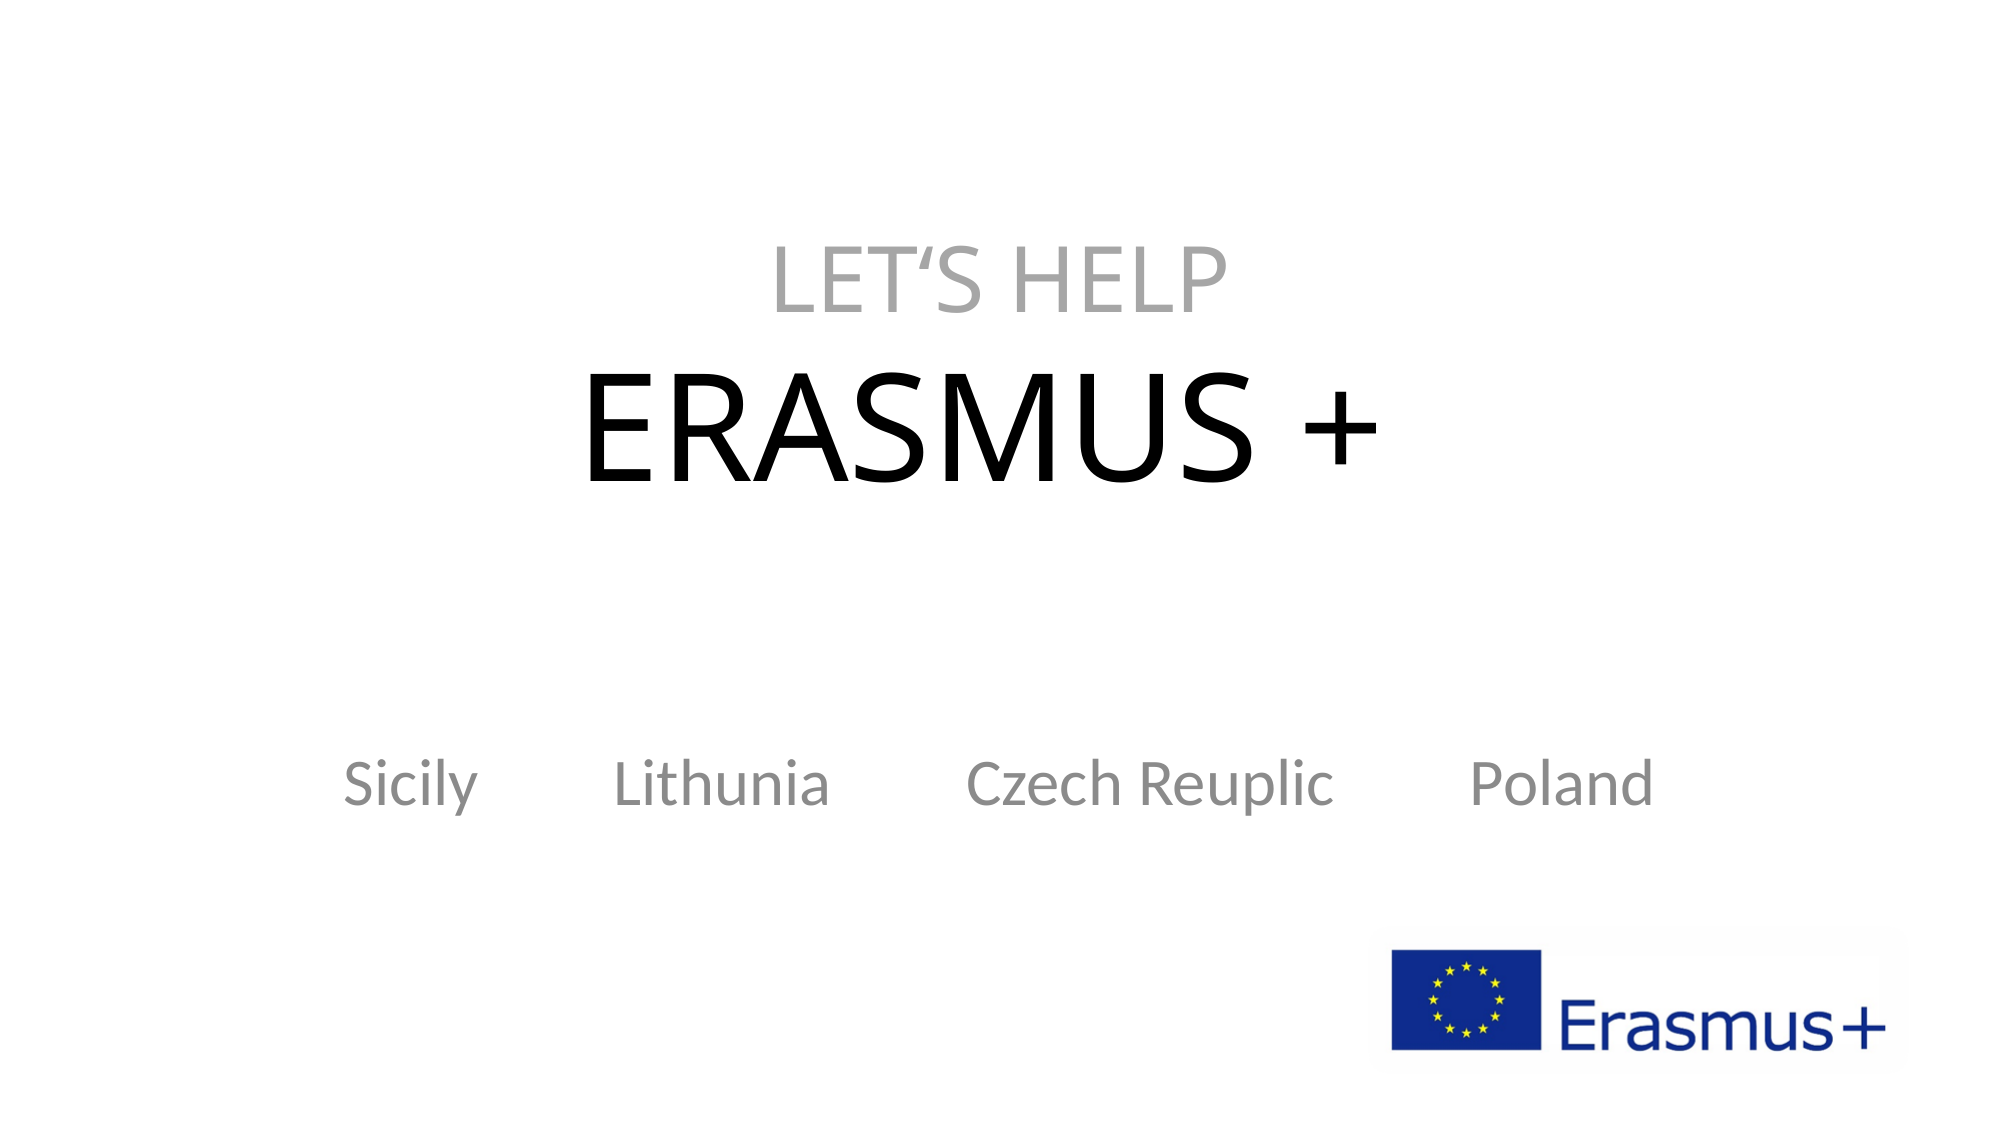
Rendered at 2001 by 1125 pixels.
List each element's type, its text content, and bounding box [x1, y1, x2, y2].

title LET‘S HELP ERASMUS + [150, 141, 1850, 591]
subtitle Sicily Lithunia Czech Reuplic Poland [300, 637, 1700, 925]
picture [1363, 921, 1914, 1080]
